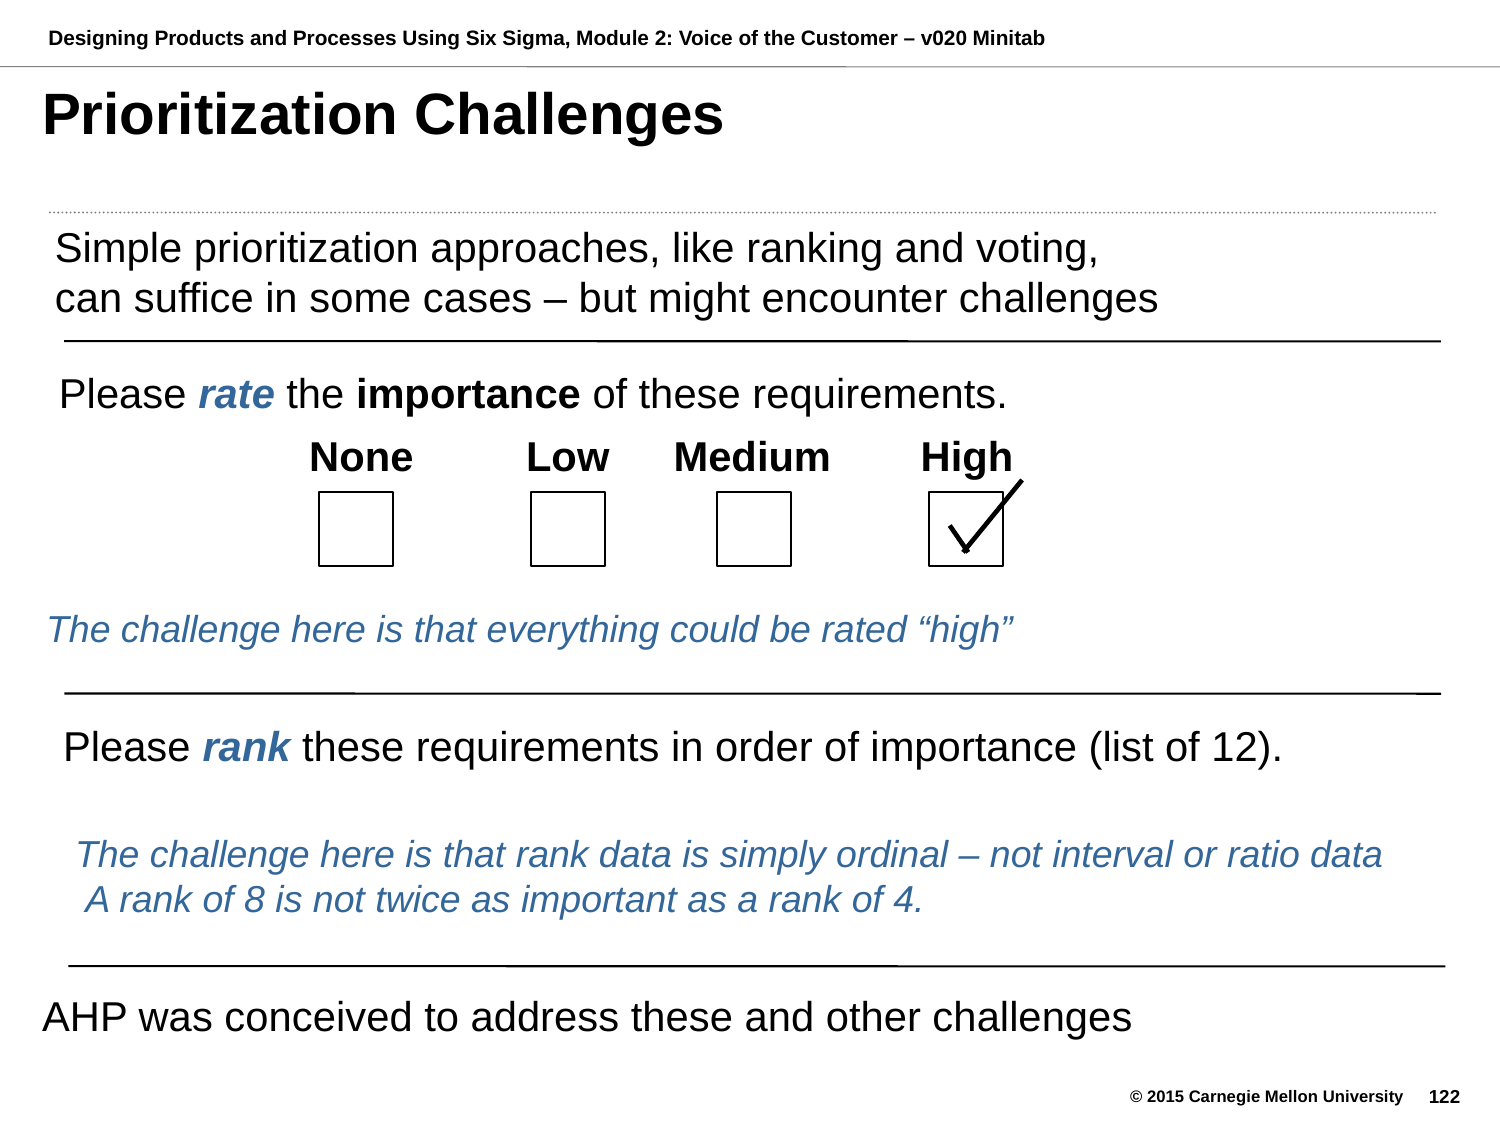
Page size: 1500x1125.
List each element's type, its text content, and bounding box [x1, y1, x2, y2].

text_box [928, 491, 1003, 566]
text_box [956, 486, 1029, 546]
text_box Please rate the importance of these requirements. [44, 359, 1354, 425]
text_box High [837, 422, 1097, 488]
text_box [531, 491, 606, 566]
text_box Low [468, 422, 652, 488]
text_box [716, 491, 791, 566]
text_box AHP was conceived to address these and other challenges [27, 982, 1412, 1047]
text_box Please rank these requirements in order of importance (list of 12). [48, 712, 1500, 777]
text_box The challenge here is that everything could be rated “high” [31, 597, 1493, 658]
text_box The challenge here is that rank data is simply ordinal – not interval or ratio data A rank of 8 is not twice as important as a rank of 4. [60, 822, 1425, 928]
title Prioritization Challenges [42, 89, 1438, 147]
text_box Medium [652, 422, 837, 488]
text_box None [261, 422, 461, 488]
text_box [319, 491, 394, 566]
text_box Simple prioritization approaches, like ranking and voting, can suffice in some cases – but might encounter challenges [40, 213, 1500, 329]
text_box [945, 529, 973, 549]
